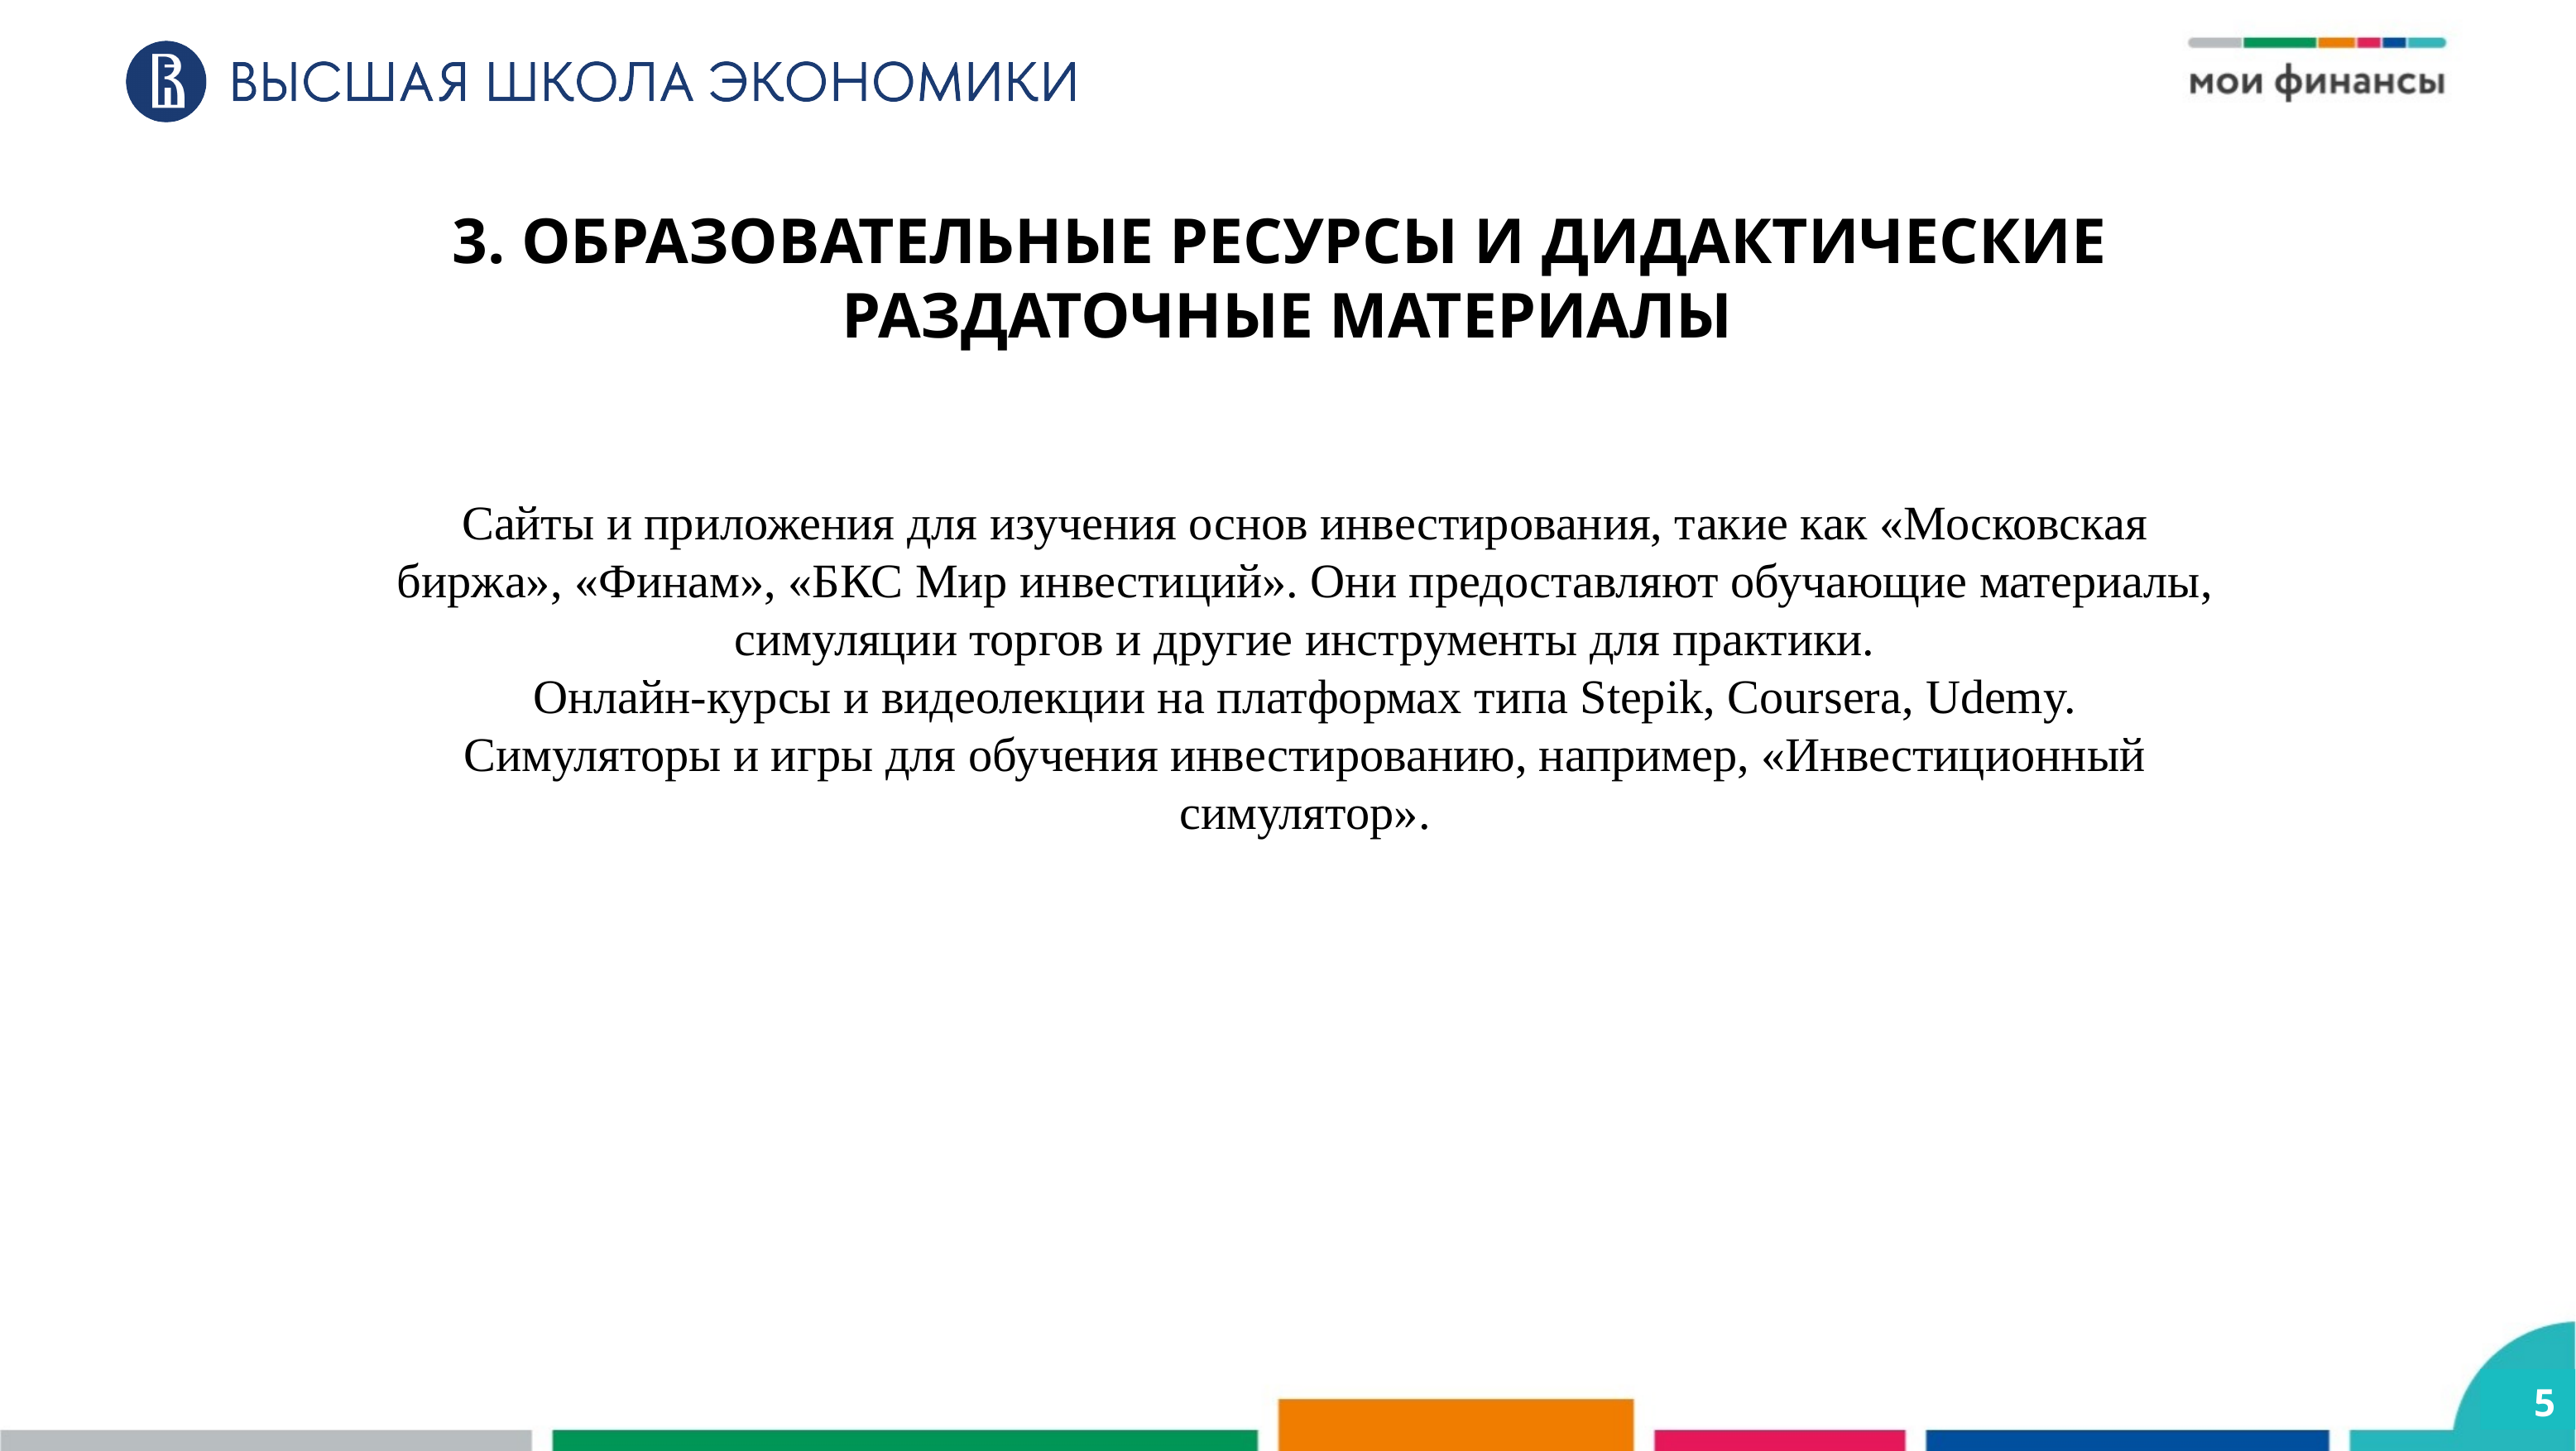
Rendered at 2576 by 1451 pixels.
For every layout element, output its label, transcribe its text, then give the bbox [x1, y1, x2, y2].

text_box Сайты и приложения для изучения основ инвестирования, такие как «Московская биржа», «Финам», «БКС Мир инвестиций». Они предоставляют обучающие материалы, симуляции торгов и другие инструменты для практики. Онлайн-курсы и видеолекции на платформах типа Stepik, Coursera, Udemy. Симуляторы и игры для обучения инвестированию, например, «Инвестиционный симулятор». [368, 485, 2242, 845]
picture [0, 0, 2576, 192]
text_box 3. ОБРАЗОВАТЕЛЬНЫЕ РЕСУРСЫ И ДИДАКТИЧЕСКИЕ РАЗДАТОЧНЫЕ МАТЕРИАЛЫ [0, 192, 2576, 361]
text_box 5 [2480, 1368, 2576, 1430]
picture [0, 361, 2576, 1451]
